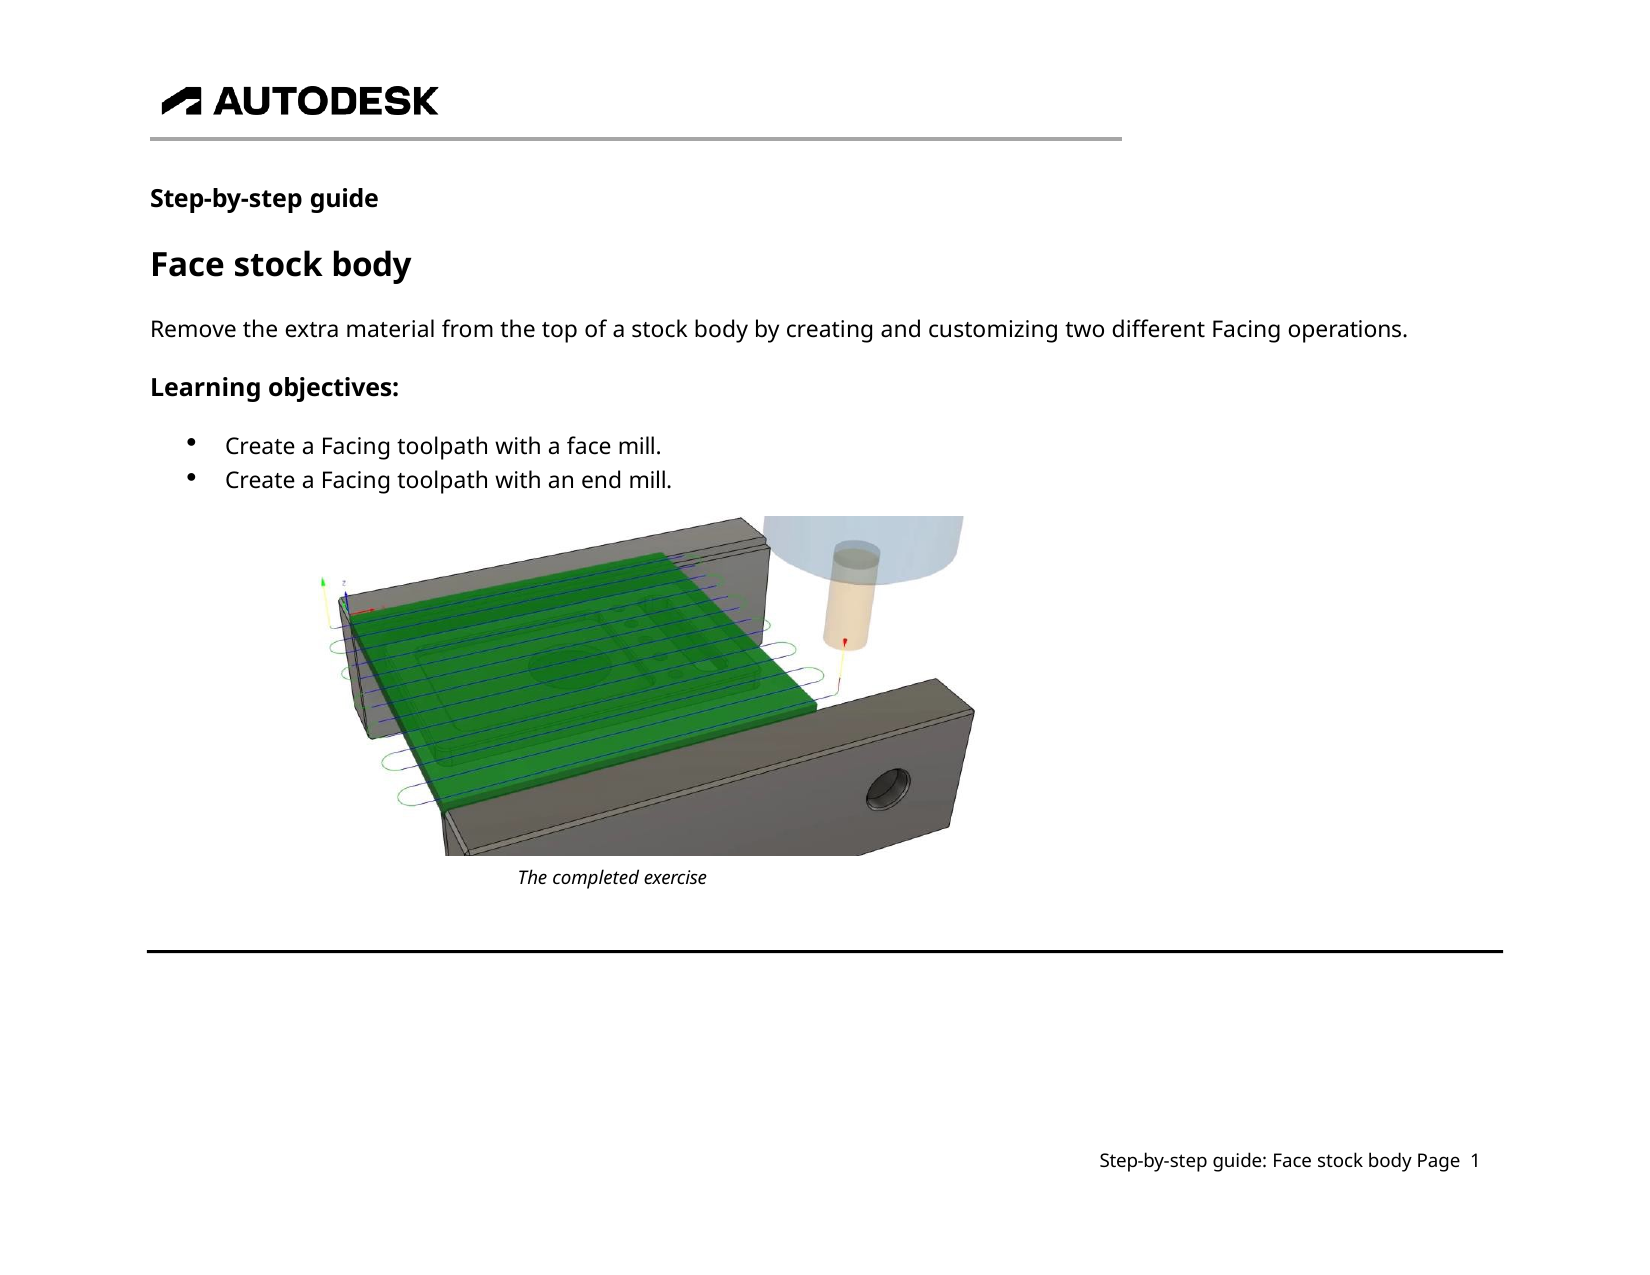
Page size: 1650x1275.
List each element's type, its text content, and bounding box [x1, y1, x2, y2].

text_box Step-by-step guide Face stock body Remove the extra material from the top of a stock body by creating and customizing two different Facing operations. Learning objectives: Create a Facing toolpath with a face mill. Create a Facing toolpath with an end mill. [147, 180, 1414, 494]
slide_number Step-by-step guide: Face stock body Page 10 [1097, 1145, 1509, 1275]
text_box [146, 950, 1504, 954]
text_box The completed exercise [515, 864, 728, 889]
picture [318, 516, 978, 857]
picture [161, 86, 439, 115]
